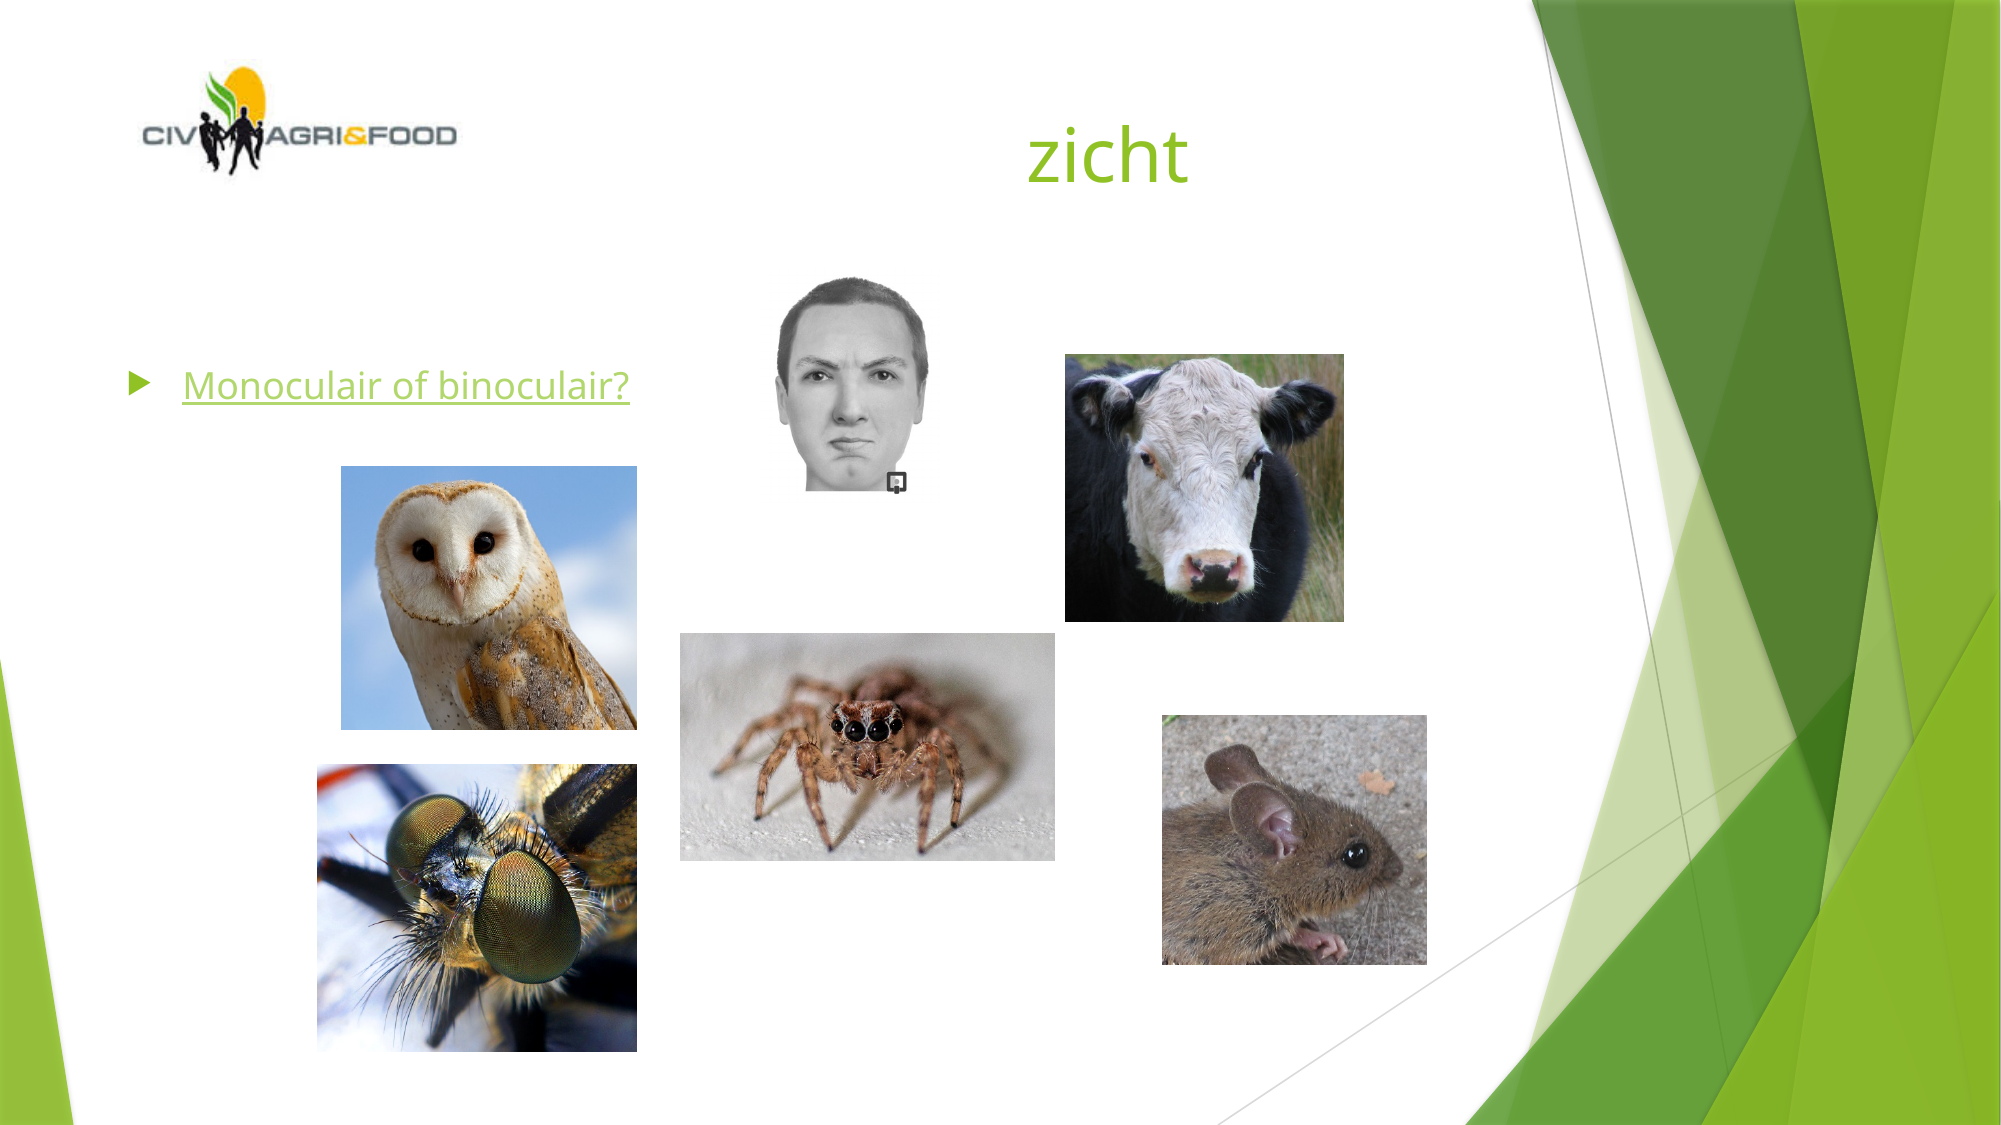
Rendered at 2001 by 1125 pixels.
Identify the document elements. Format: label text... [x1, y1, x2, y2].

picture [680, 632, 1055, 861]
list Monoculair of binoculair? [111, 354, 1522, 992]
picture [761, 266, 941, 504]
picture [341, 466, 638, 730]
picture [1162, 715, 1428, 965]
picture [316, 763, 638, 1053]
picture [1064, 353, 1345, 623]
picture [137, 59, 463, 99]
title zicht [111, 99, 1522, 317]
